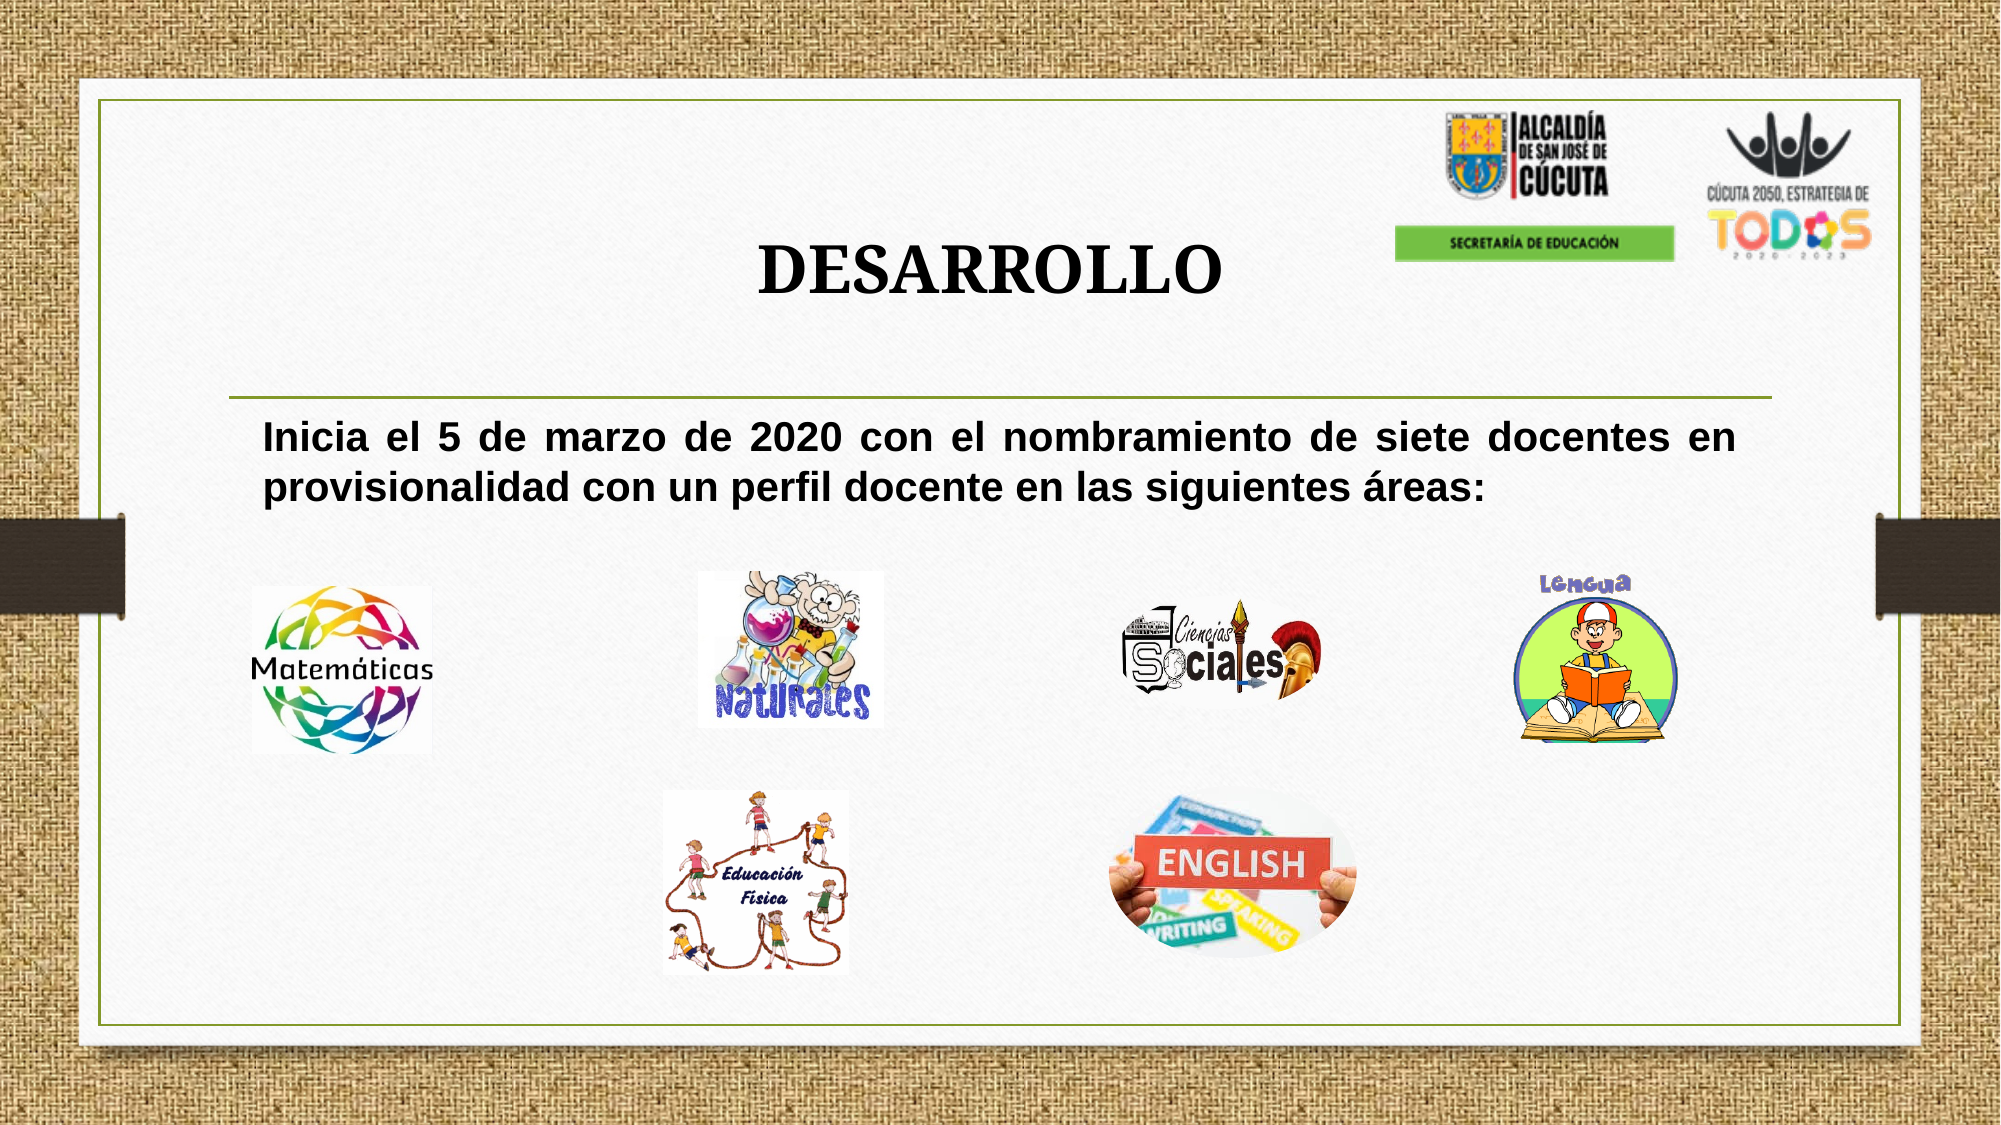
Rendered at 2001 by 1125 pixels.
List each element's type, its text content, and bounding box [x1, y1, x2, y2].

text_box Inicia el 5 de marzo de 2020 con el nombramiento de siete docentes en provisionalidad con un perfil docente en las siguientes áreas: [247, 401, 1753, 562]
picture [0, 0, 2001, 1125]
text_box DESARROLLO [491, 219, 1509, 315]
